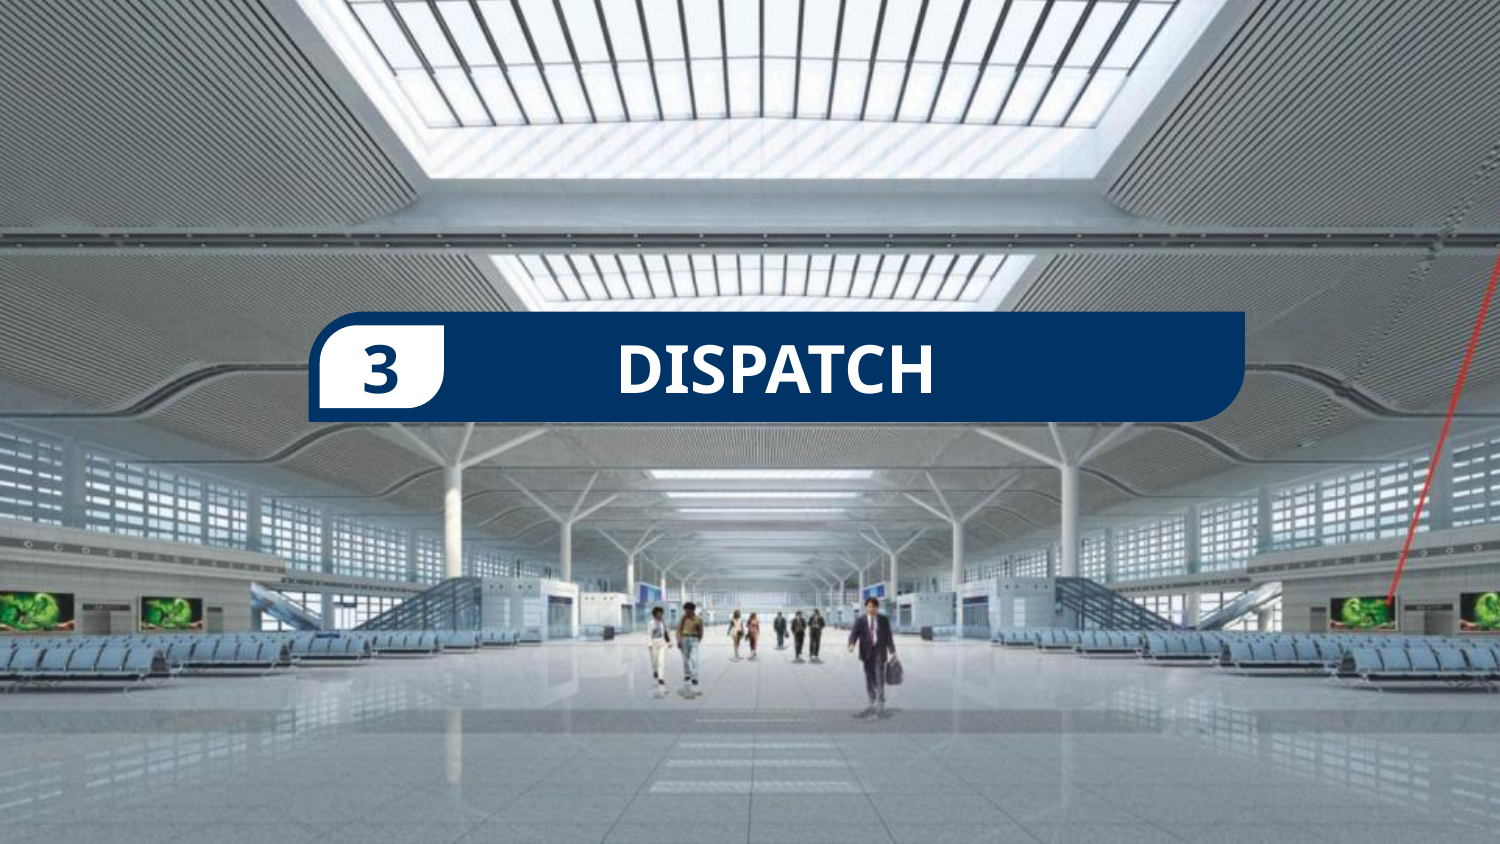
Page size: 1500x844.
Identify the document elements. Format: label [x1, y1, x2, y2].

text_box [308, 311, 1245, 422]
picture [0, 0, 1500, 844]
